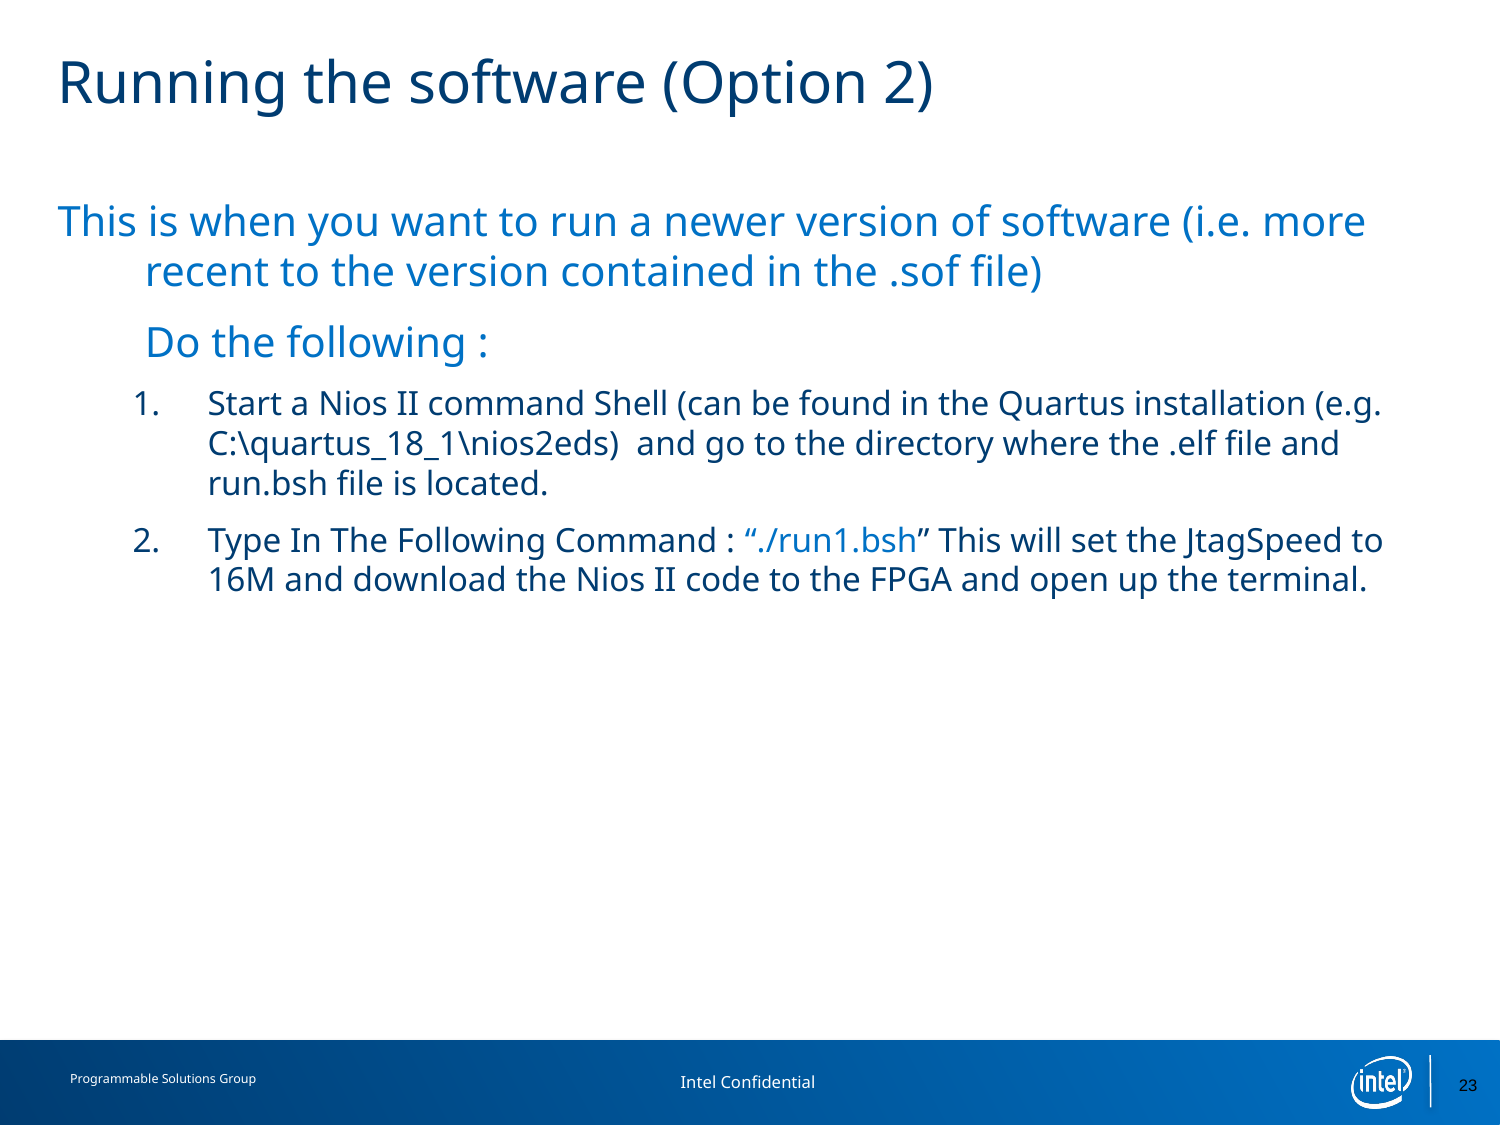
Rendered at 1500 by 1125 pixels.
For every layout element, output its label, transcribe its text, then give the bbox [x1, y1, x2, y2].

list This is when you want to run a newer version of software (i.e. more recent to the version contained in the .sof file) Do the following : Start a Nios II command Shell (can be found in the Quartus installation (e.g. C:\quartus_18_1\nios2eds) and go to the directory where the .elf file and run.bsh file is located. Type In The Following Command : “./run1.bsh” This will set the JtagSpeed to 16M and download the Nios II code to the FPGA and open up the terminal. [57, 194, 1425, 963]
title Running the software (Option 2) [57, 44, 1425, 194]
slide_number 23 [1127, 1055, 1478, 1116]
